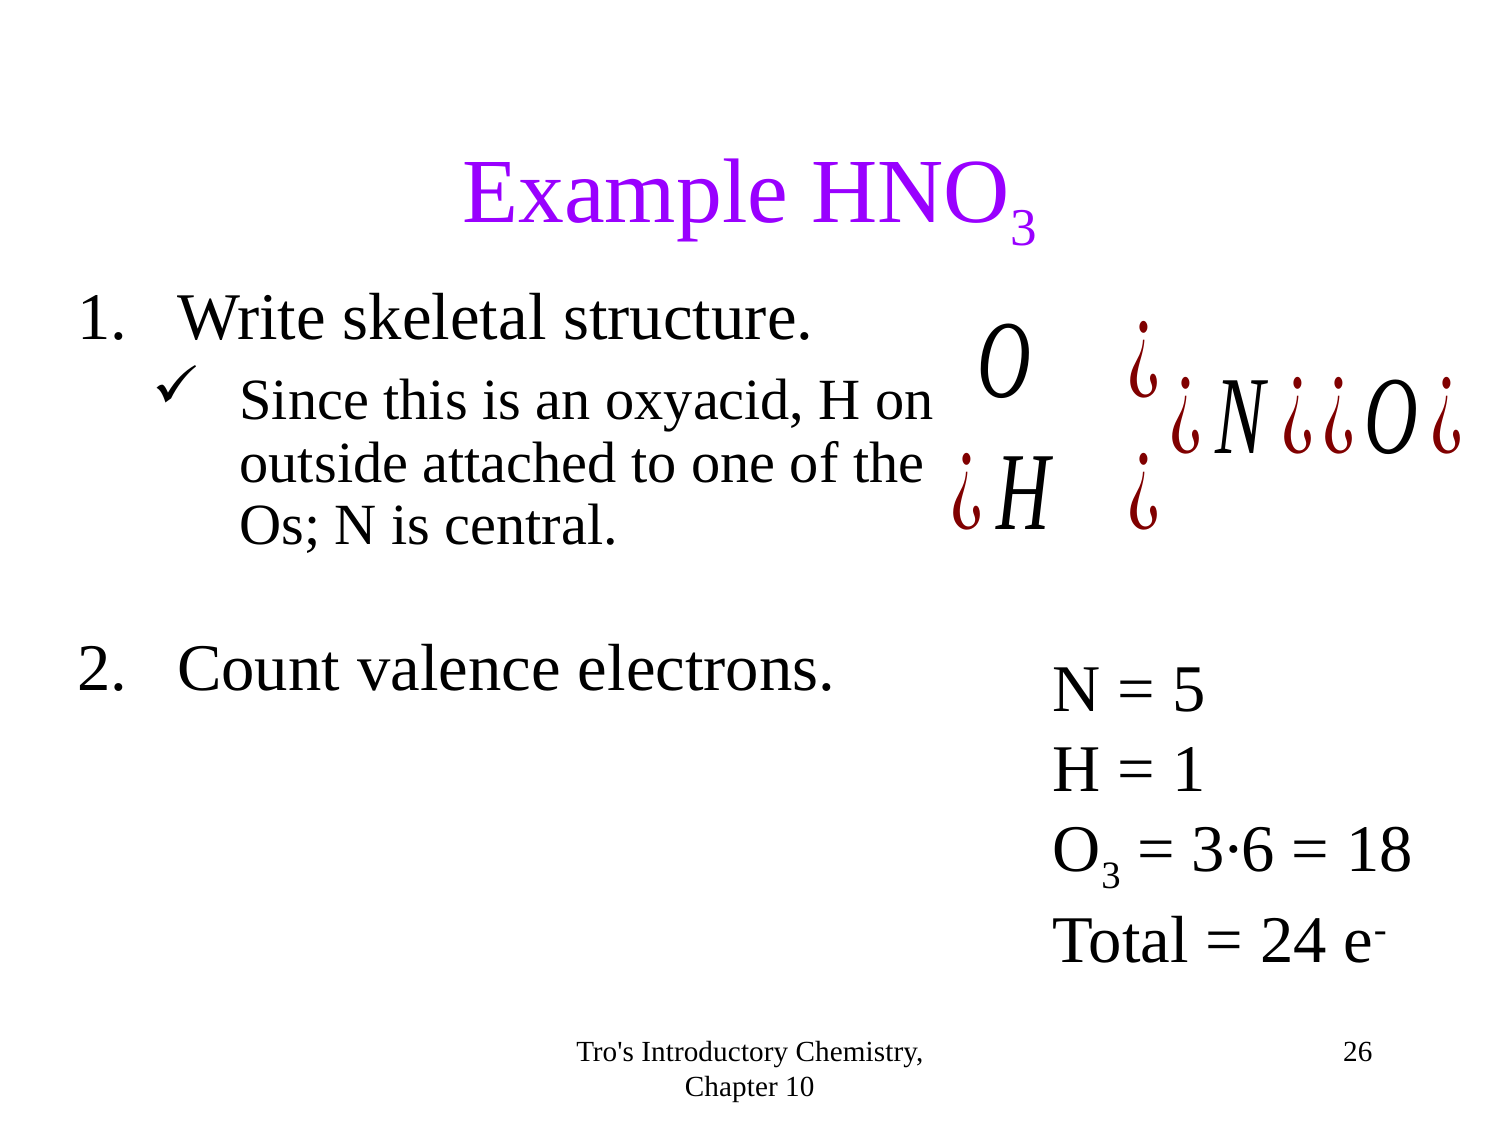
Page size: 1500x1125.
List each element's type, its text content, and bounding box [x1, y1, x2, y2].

text_box Tro's Introductory Chemistry, Chapter 10 [549, 1024, 950, 1100]
text_box 2. Count valence electrons. [62, 624, 1425, 938]
text_box N = 5 H = 1 O3 = 3∙6 = 18 Total = 24 e- [1038, 637, 1429, 984]
text_box <number> [1074, 1024, 1388, 1100]
text_box 1. Write skeletal structure. Since this is an oxyacid, H on outside attached to one of the Os; N is central. [62, 274, 963, 588]
text_box Example HNO3 [112, 99, 1388, 288]
